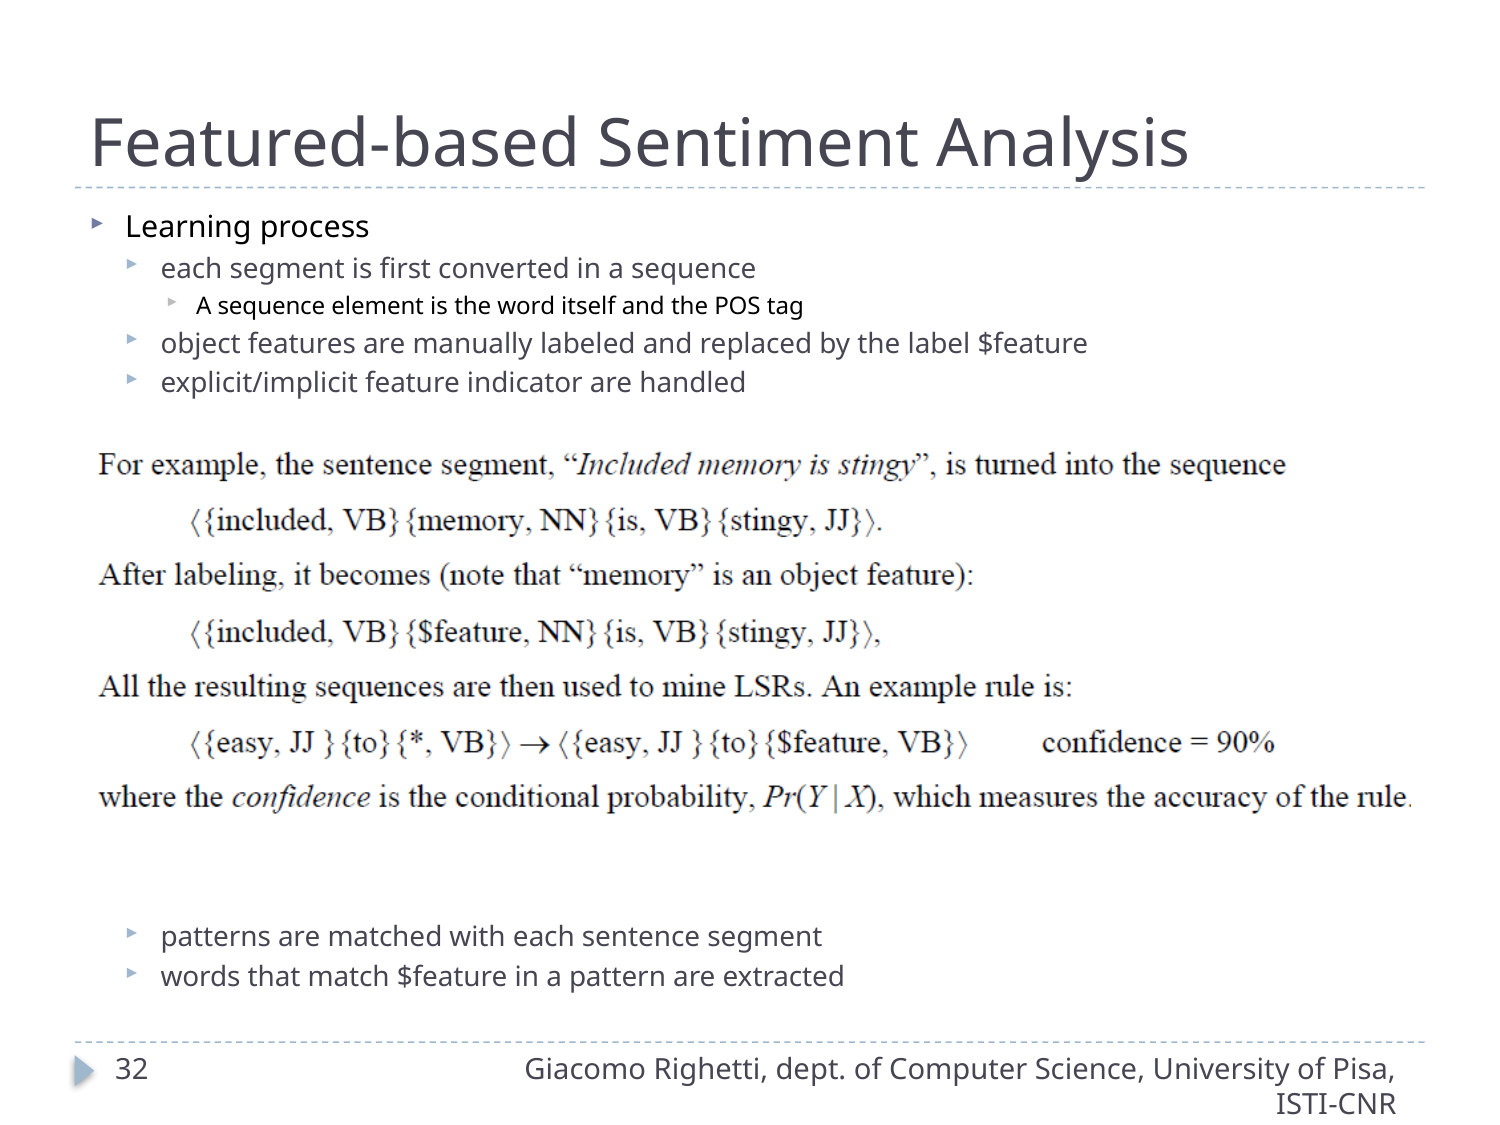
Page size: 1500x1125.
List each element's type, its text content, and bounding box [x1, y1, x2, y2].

picture [88, 444, 1411, 820]
list Learning process each segment is first converted in a sequence A sequence element is the word itself and the POS tag object features are manually labeled and replaced by the label $feature explicit/implicit feature indicator are handled patterns are matched with each sentence segment words that match $feature in a pattern are extracted [75, 200, 1425, 1010]
title Featured-based Sentiment Analysis [75, 24, 1425, 188]
footer Giacomo Righetti, dept. of Computer Science, University of Pisa, ISTI-CNR [475, 1042, 1412, 1125]
slide_number 32 [100, 1042, 426, 1103]
